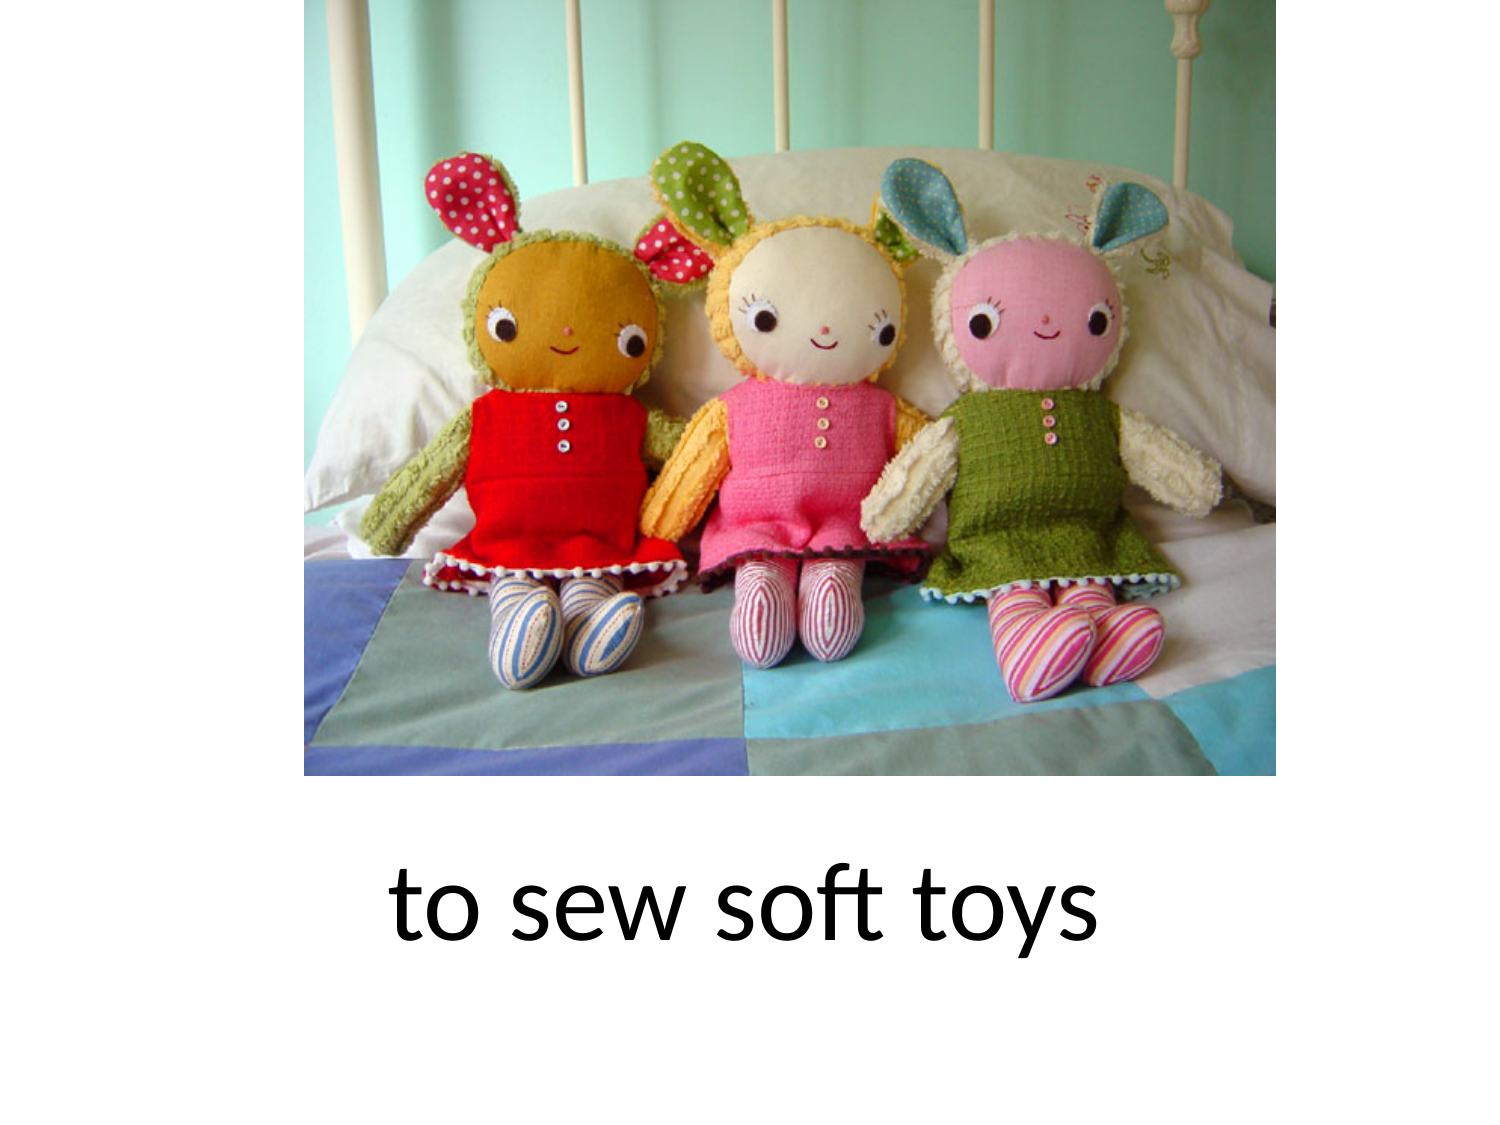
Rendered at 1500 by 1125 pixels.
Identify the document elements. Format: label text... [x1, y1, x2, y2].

picture [304, 0, 1277, 776]
list to sew soft toys [294, 820, 1194, 950]
